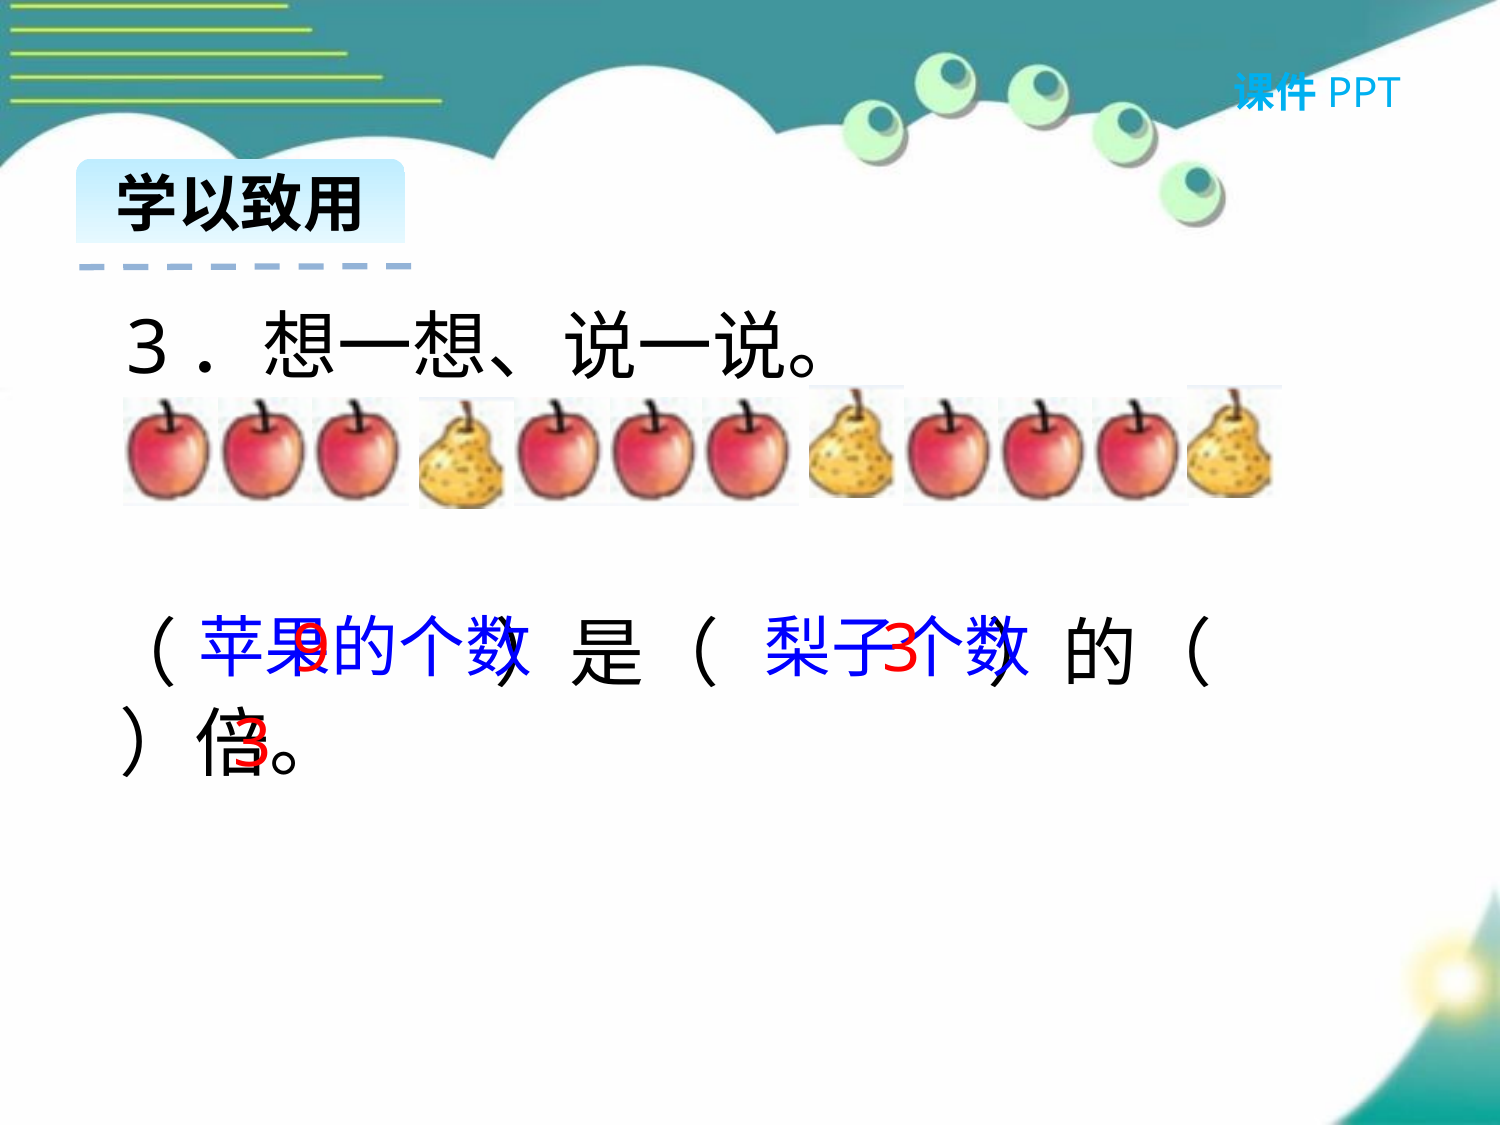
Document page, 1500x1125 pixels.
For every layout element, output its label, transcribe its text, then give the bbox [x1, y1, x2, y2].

text_box 9 [277, 597, 329, 693]
picture [0, 0, 1500, 1125]
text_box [76, 158, 420, 268]
text_box 梨子个数 [919, 597, 1055, 693]
text_box 苹果的个数 [183, 597, 277, 693]
text_box 3．想一想、说一说。 [112, 290, 1011, 396]
text_box 苹果的个数 [329, 597, 557, 693]
text_box 3 [867, 597, 919, 693]
text_box 梨子个数 [749, 597, 867, 693]
text_box 课件PPT [1218, 58, 1418, 124]
text_box （ ）是（ ）的（ ）倍。 [87, 597, 1389, 793]
text_box 3 [218, 692, 278, 788]
